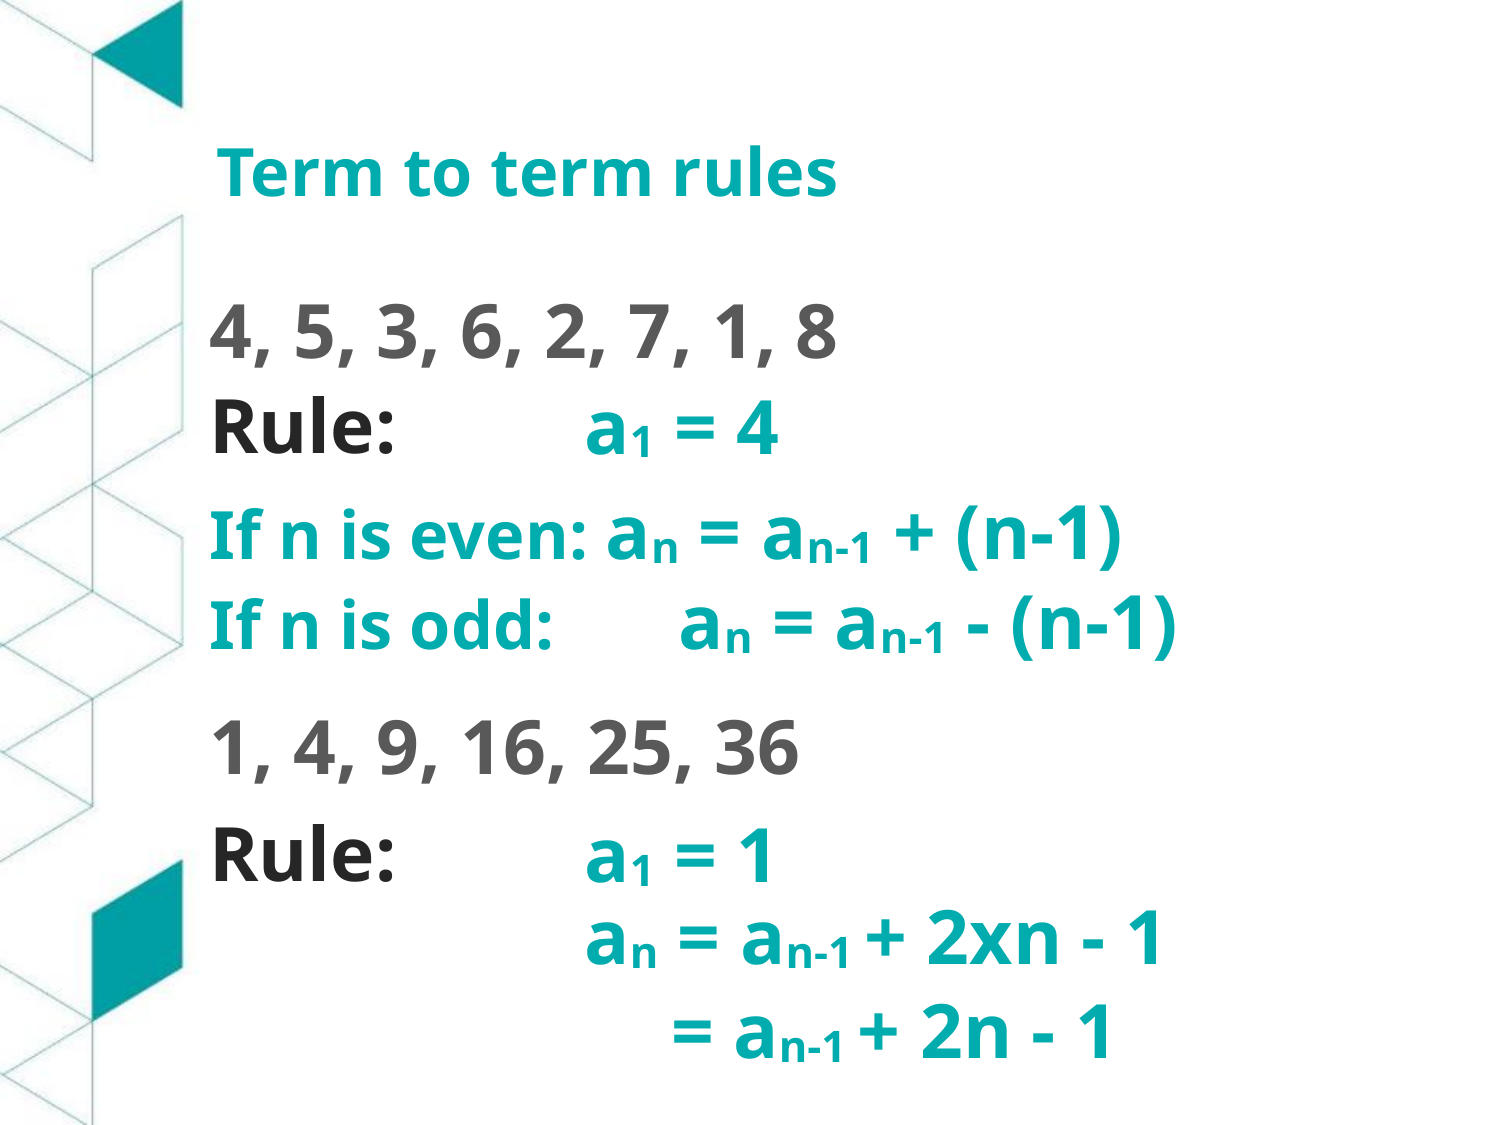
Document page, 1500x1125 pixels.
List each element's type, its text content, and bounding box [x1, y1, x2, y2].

text_box Rule: [201, 799, 577, 905]
text_box = an-1 + 2n - 1 [585, 975, 1475, 1081]
text_box 1, 4, 9, 16, 25, 36 [201, 691, 1500, 797]
text_box Rule: [201, 371, 577, 477]
text_box [1075, 954, 1484, 1108]
text_box 4, 5, 3, 6, 2, 7, 1, 8 [201, 276, 1466, 382]
text_box a1 = 1 [577, 799, 850, 905]
text_box an = an-1 + 2xn - 1 [577, 881, 1466, 987]
text_box Term to term rules [201, 122, 1149, 218]
picture [0, 0, 215, 1125]
text_box If n is even: an = an-1 + (n-1) If n is odd: an = an-1 - (n-1) [201, 477, 1439, 673]
text_box a1 = 4 [577, 371, 850, 477]
